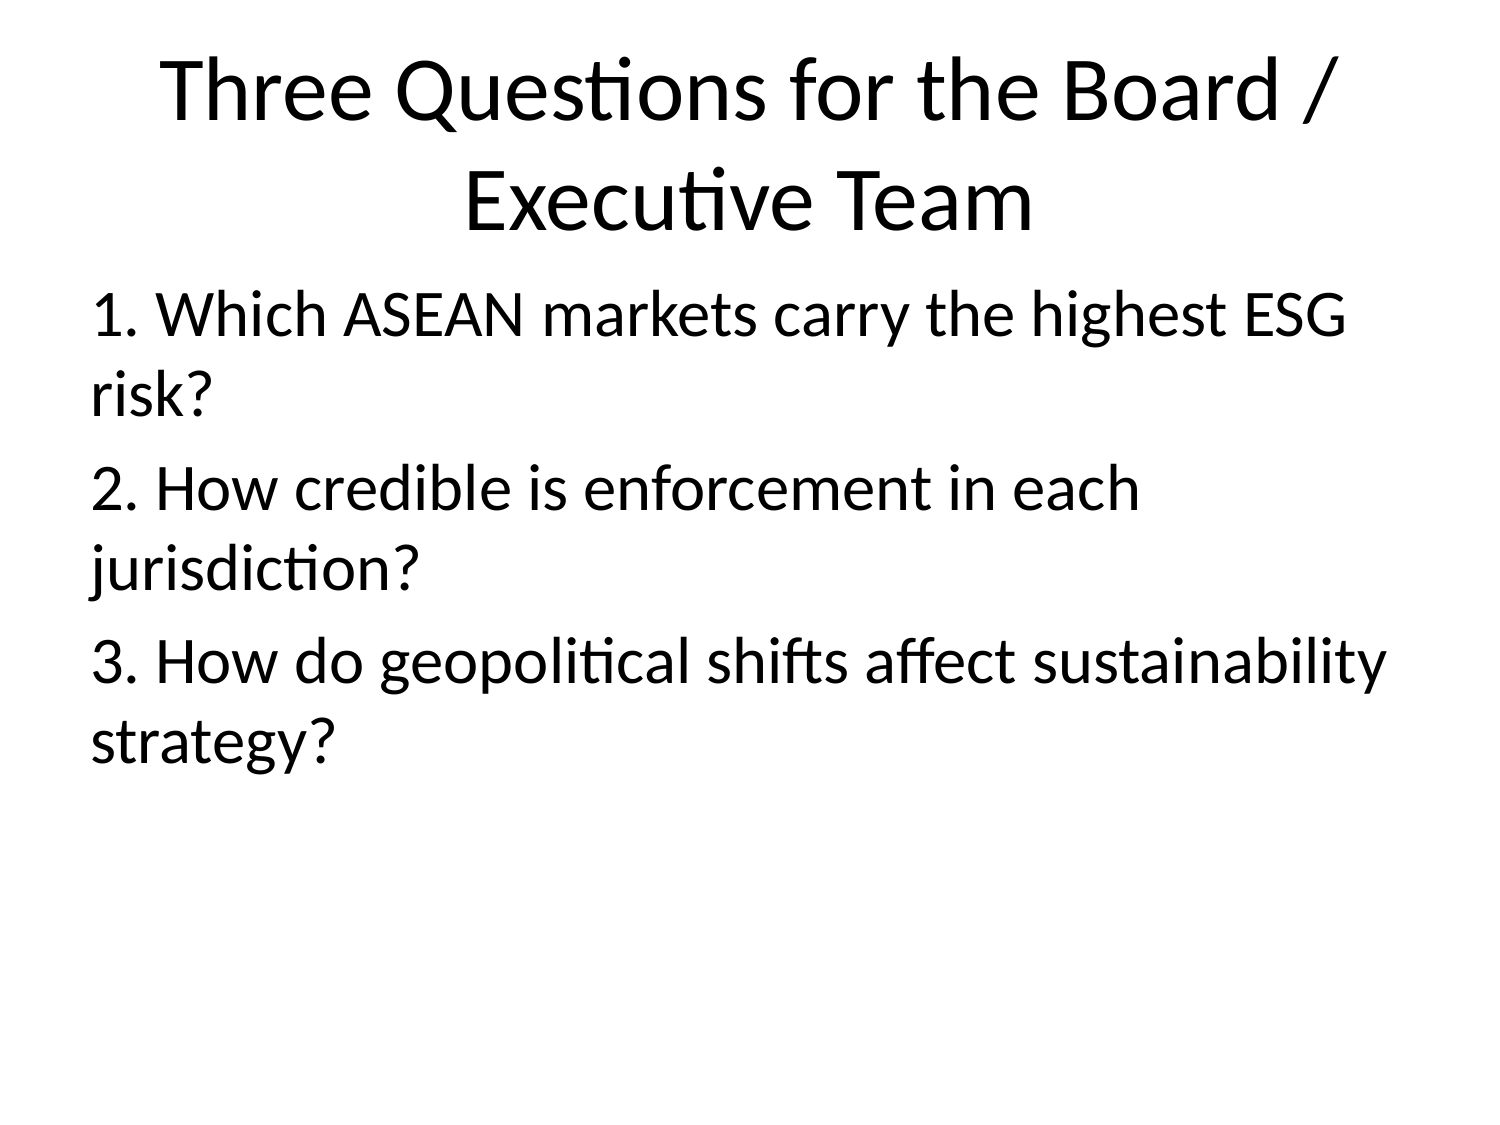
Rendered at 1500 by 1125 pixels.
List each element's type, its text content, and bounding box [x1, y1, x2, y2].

list 1. Which ASEAN markets carry the highest ESG risk? 2. How credible is enforcement in each jurisdiction? 3. How do geopolitical shifts affect sustainability strategy? [75, 262, 1425, 1005]
title Three Questions for the Board / Executive Team [75, 45, 1425, 233]
